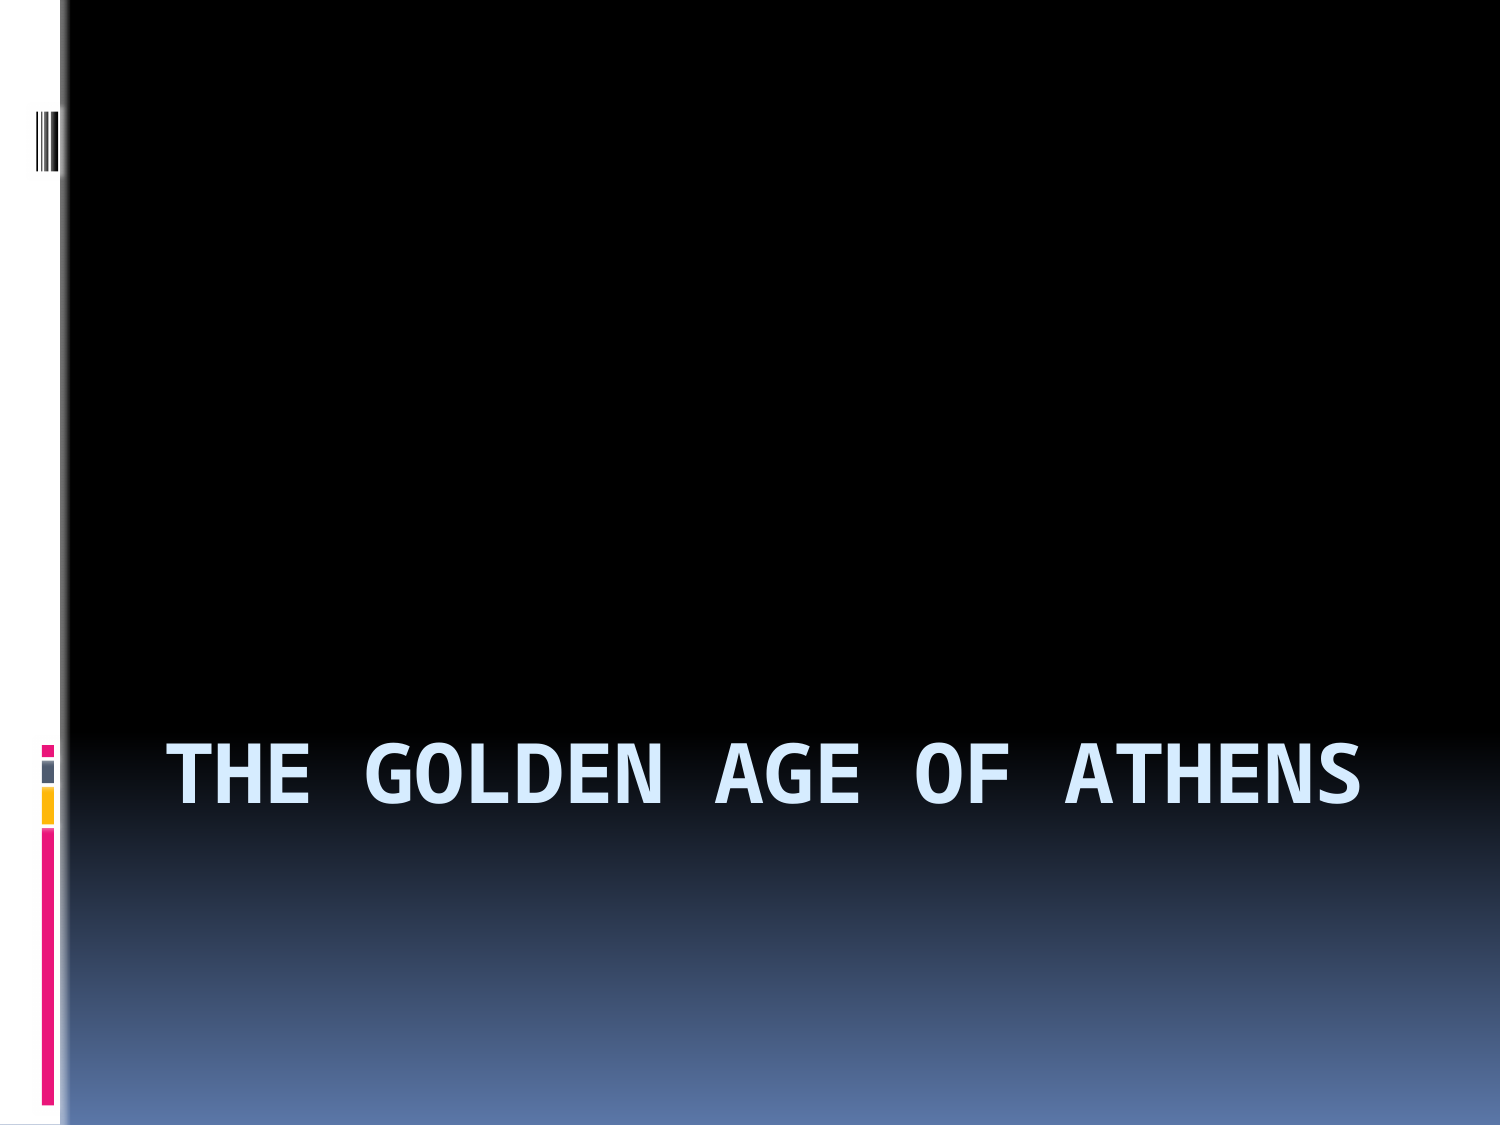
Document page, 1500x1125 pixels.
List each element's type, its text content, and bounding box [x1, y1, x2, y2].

title The Golden Age of Athens [150, 712, 1425, 1037]
